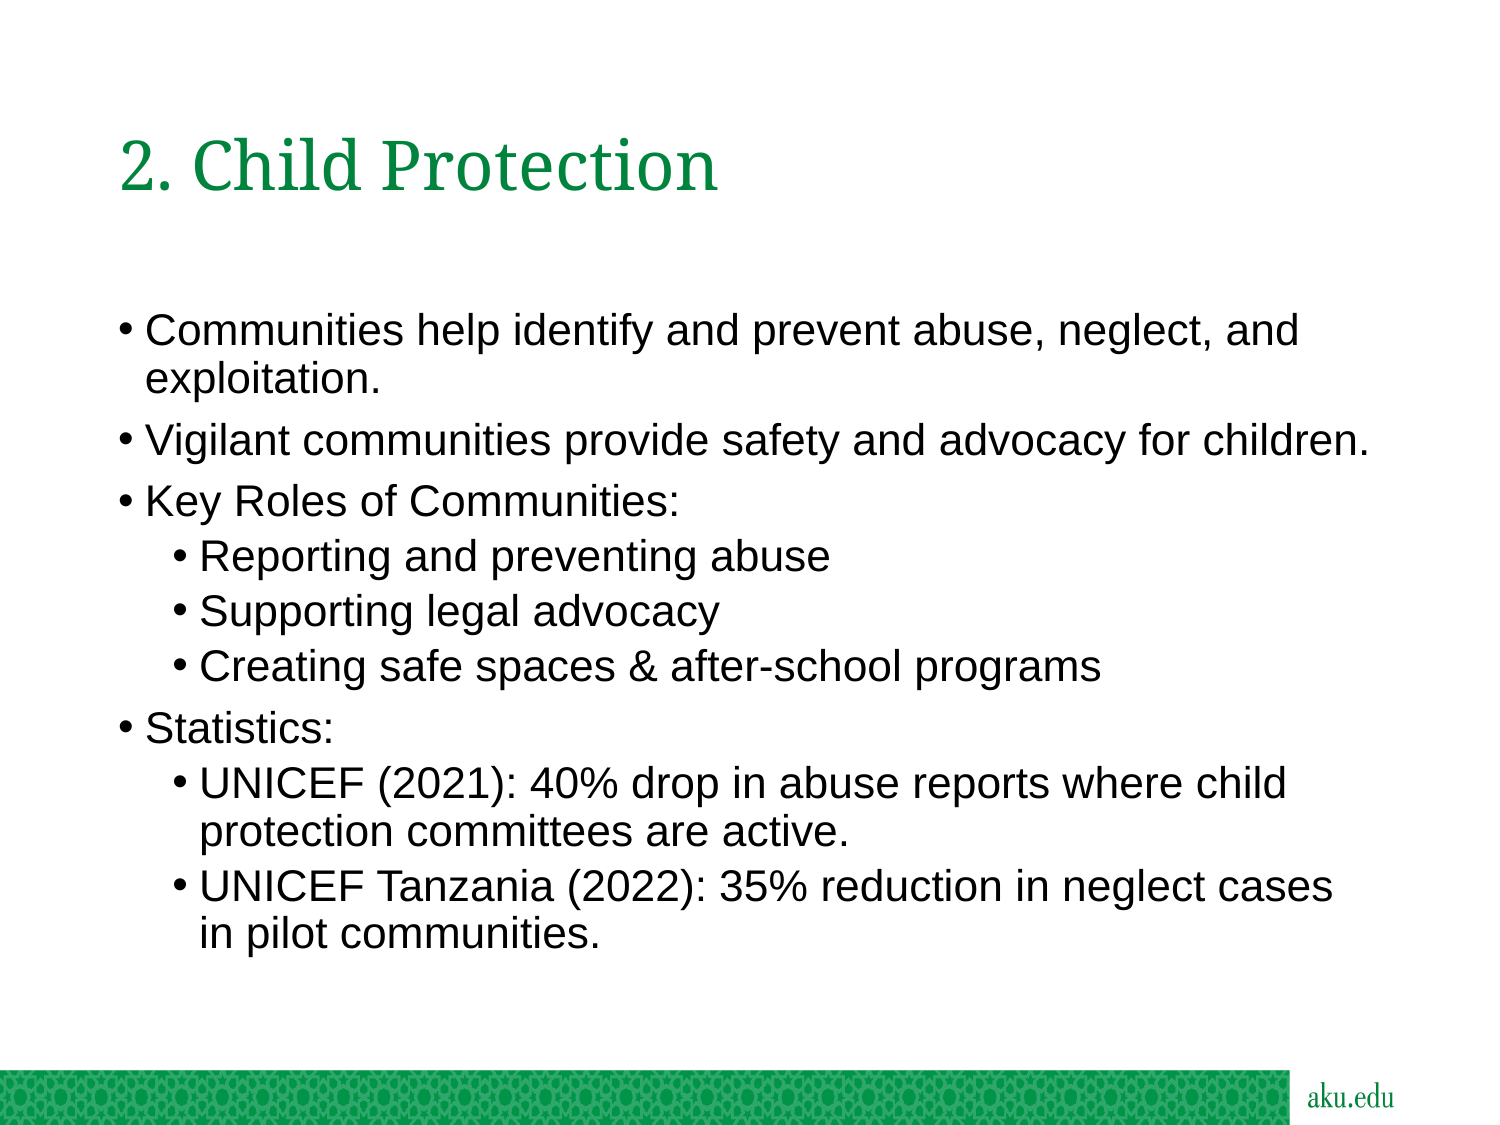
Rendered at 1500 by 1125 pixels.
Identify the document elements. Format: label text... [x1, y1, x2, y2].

picture [1308, 1082, 1394, 1108]
title 2. Child Protection [103, 59, 1397, 278]
picture [0, 1069, 1290, 1125]
list Communities help identify and prevent abuse, neglect, and exploitation. Vigilant communities provide safety and advocacy for children. Key Roles of Communities: Reporting and preventing abuse Supporting legal advocacy Creating safe spaces & after-school programs Statistics: UNICEF (2021): 40% drop in abuse reports where child protection committees are active. UNICEF Tanzania (2022): 35% reduction in neglect cases in pilot communities. [103, 299, 1397, 1014]
